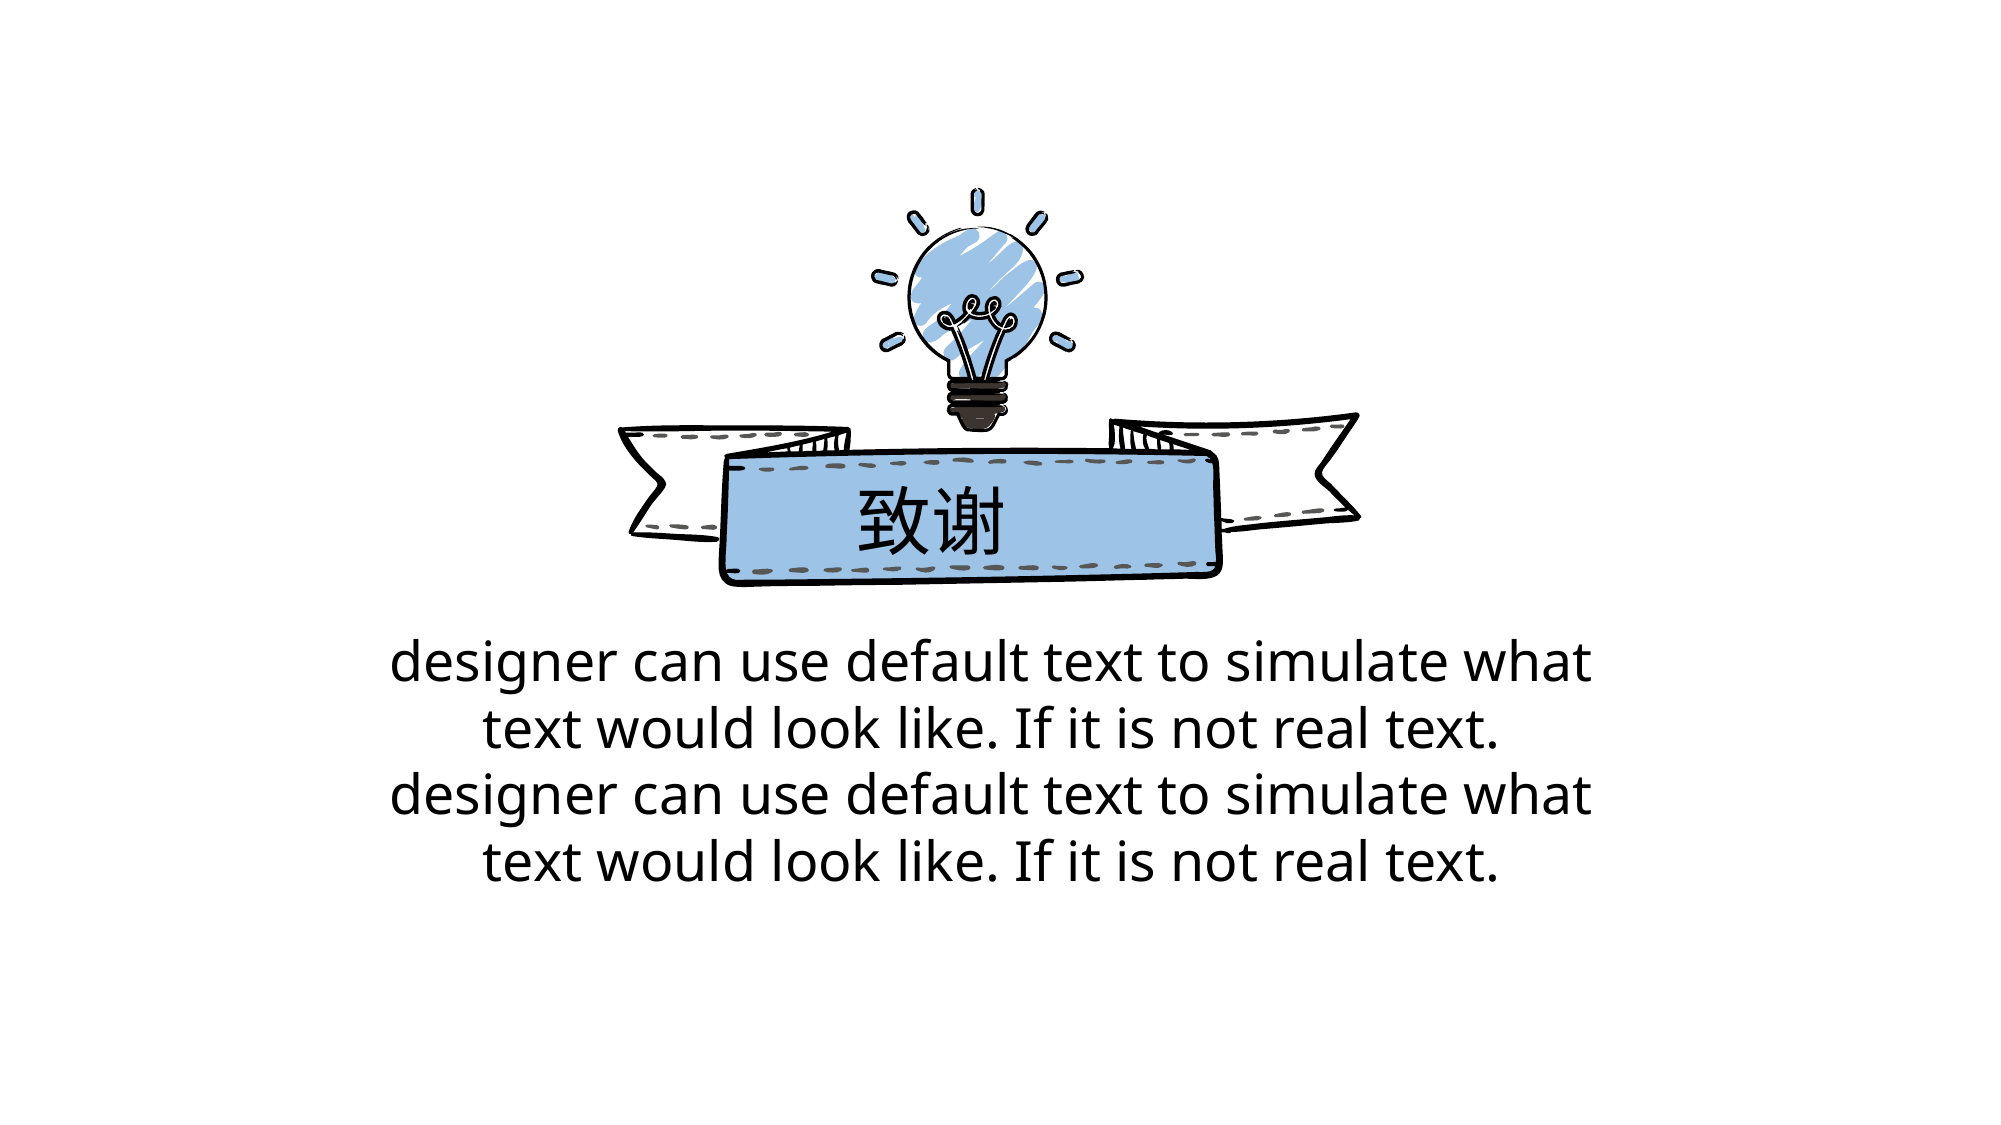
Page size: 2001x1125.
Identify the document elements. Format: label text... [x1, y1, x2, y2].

text_box designer can use default text to simulate what text would look like. If it is not real text. designer can use default text to simulate what text would look like. If it is not real text. [361, 618, 1622, 900]
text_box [870, 187, 1085, 433]
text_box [617, 411, 1363, 589]
